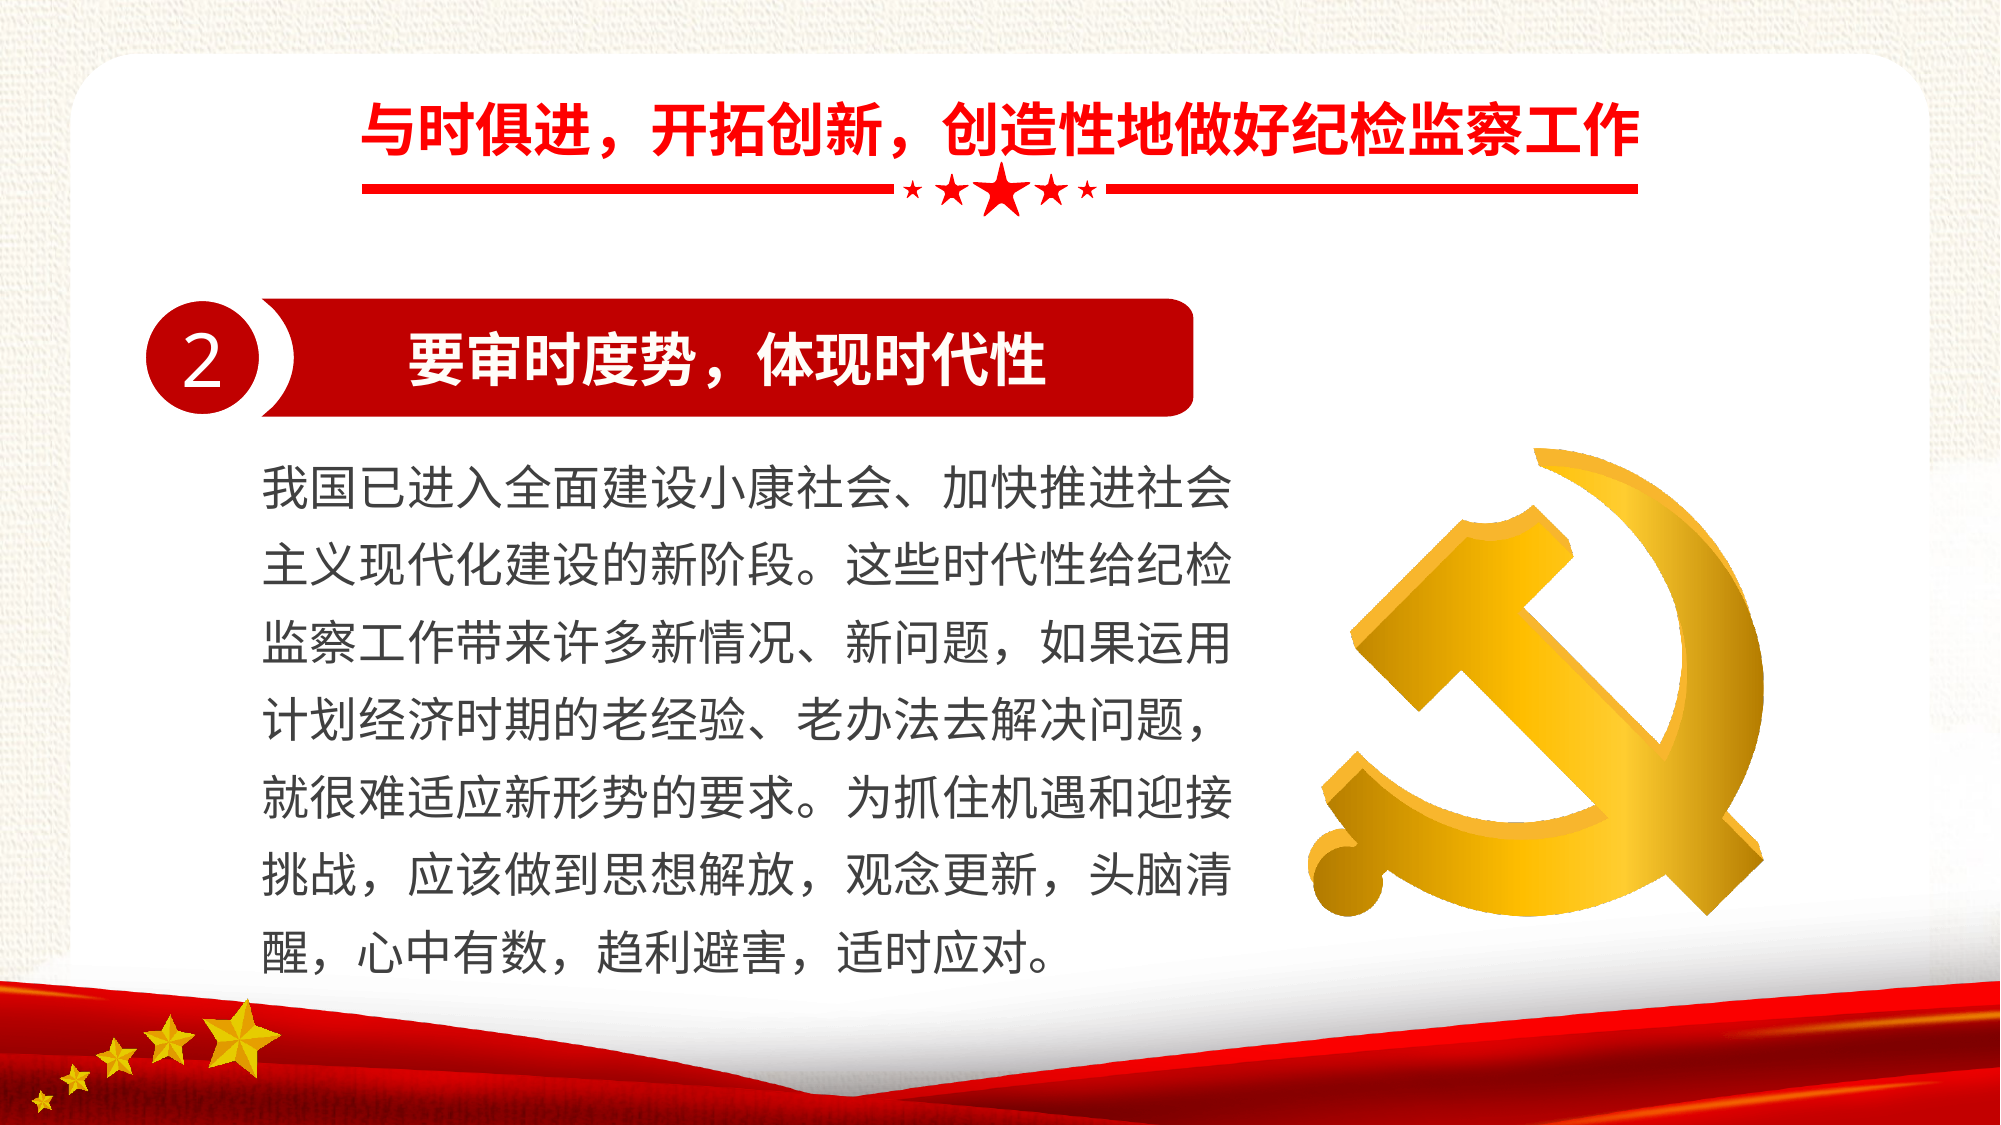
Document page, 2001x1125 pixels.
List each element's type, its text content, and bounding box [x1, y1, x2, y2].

picture [0, 0, 2000, 1125]
text_box 我国已进入全面建设小康社会、加快推进社会主义现代化建设的新阶段。这些时代性给纪检监察工作带来许多新情况、新问题，如果运用计划经济时期的老经验、老办法去解决问题，就很难适应新形势的要求。为抓住机遇和迎接挑战，应该做到思想解放，观念更新，头脑清醒，心中有数，趋利避害，适时应对。 [246, 429, 1193, 988]
text_box 2 [142, 297, 263, 418]
text_box 要审时度势，体现时代性 [261, 298, 1194, 417]
